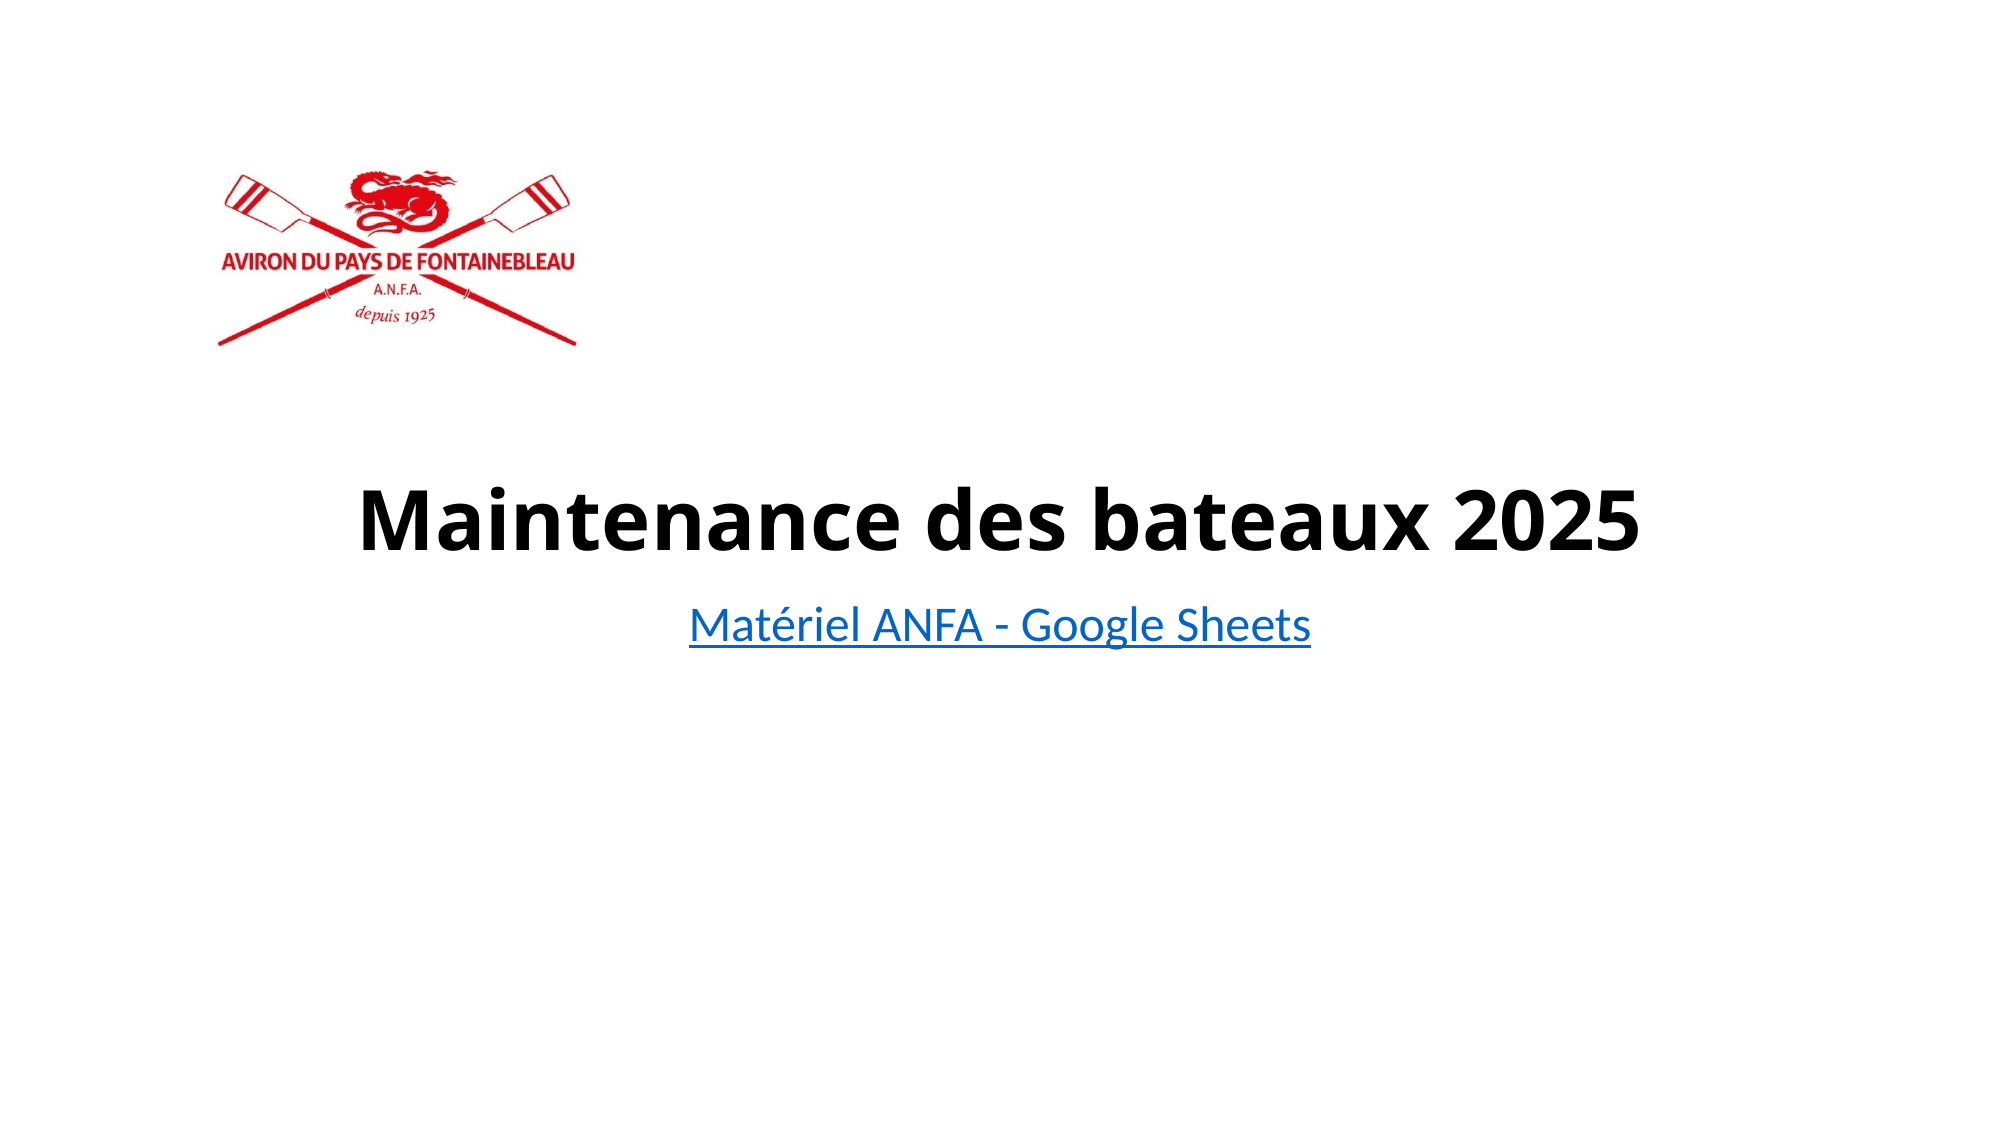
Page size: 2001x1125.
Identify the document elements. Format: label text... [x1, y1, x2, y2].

subtitle Matériel ANFA - Google Sheets [249, 590, 1750, 863]
title Maintenance des bateaux 2025 [249, 184, 1750, 576]
picture [213, 166, 581, 350]
